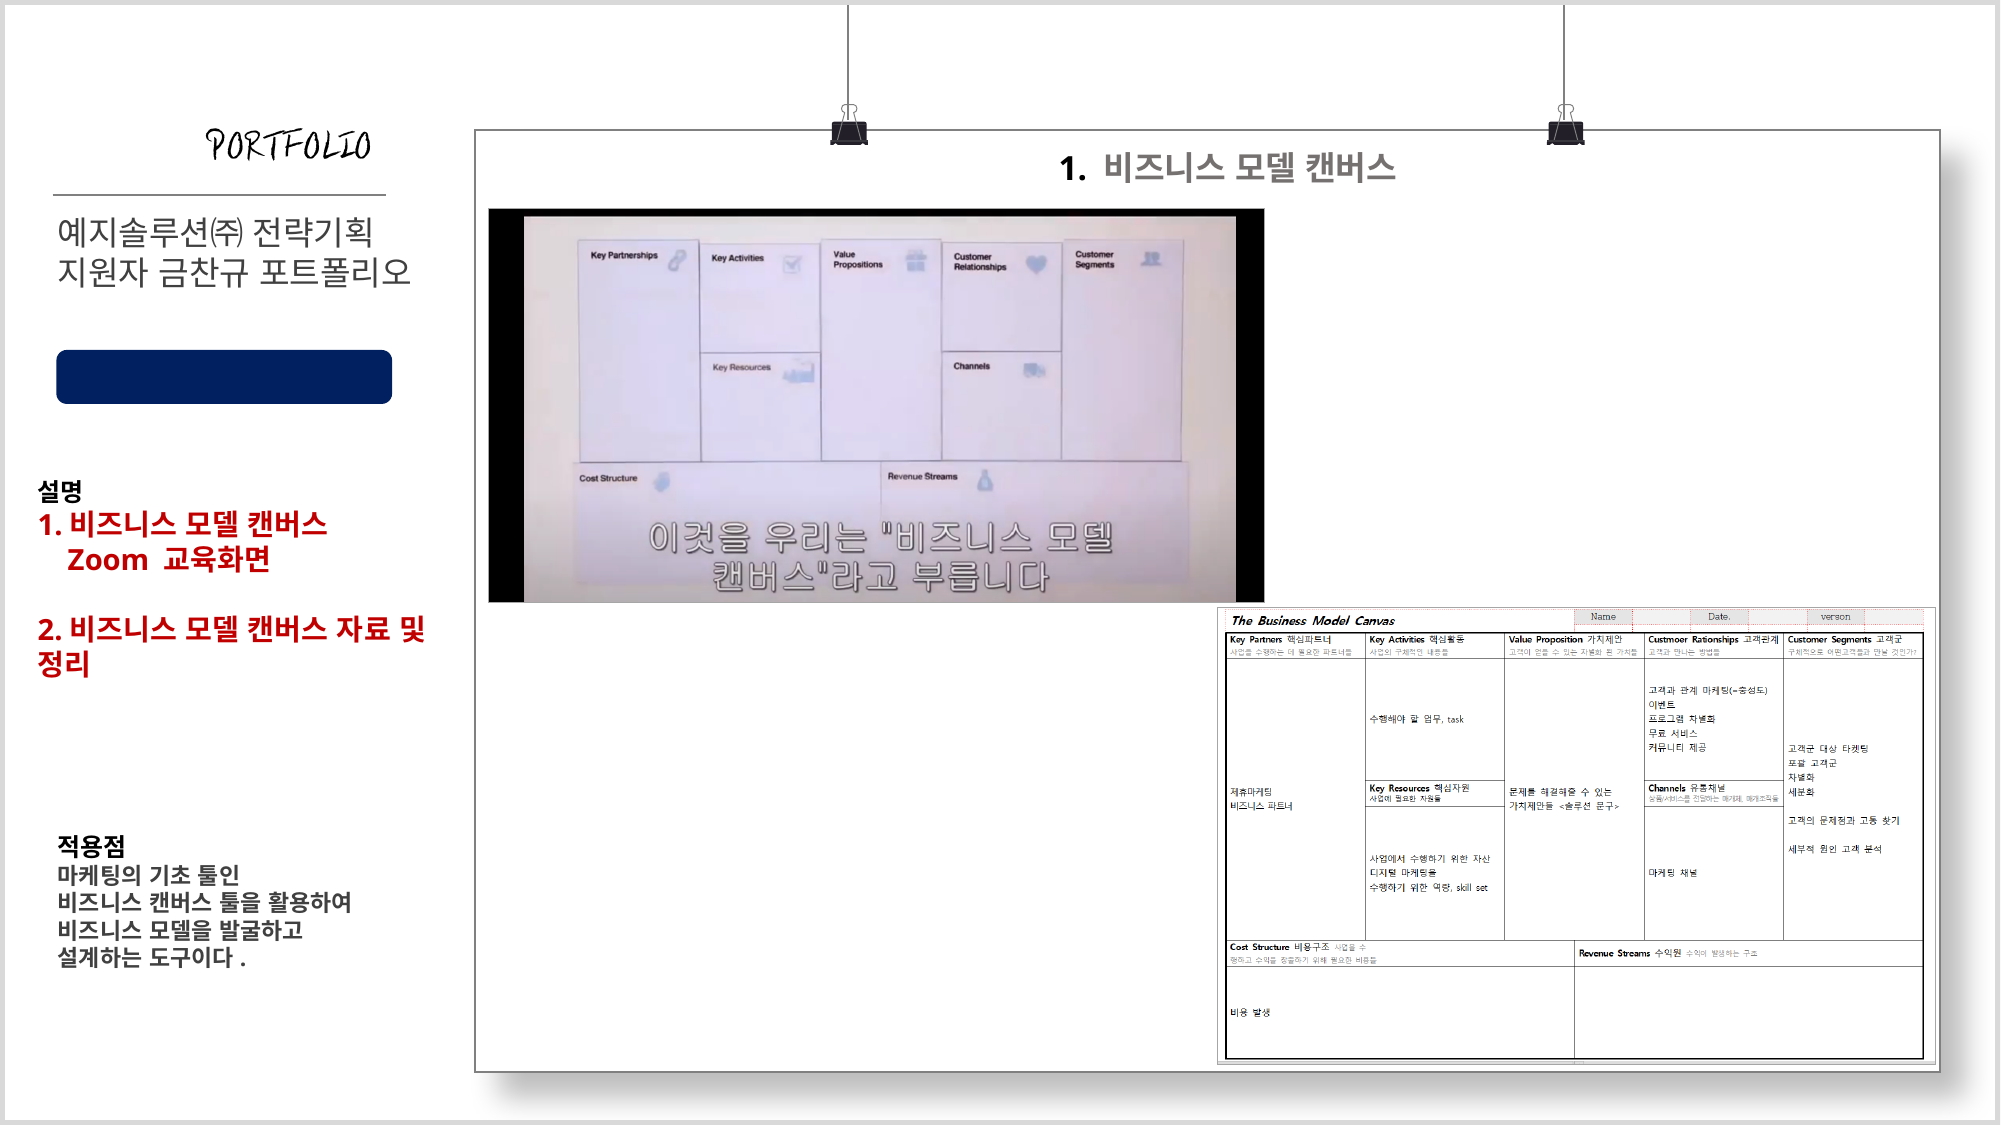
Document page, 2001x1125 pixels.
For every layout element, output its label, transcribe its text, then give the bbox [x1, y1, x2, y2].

picture [199, 116, 381, 171]
text_box 1. 비즈니스 모델 캔버스 [1043, 139, 1412, 195]
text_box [42, 349, 406, 404]
text_box 설명 1.비즈니스 모델 캔버스 Zoom 교육화면 2.비즈니스 모델 캔버스 자료 및 정리 [22, 469, 478, 689]
text_box 적용점 마케팅의 기초 툴인 비즈니스 캔버스 툴을 활용하여 비즈니스 모델을 발굴하고 설계하는 도구이다. [42, 823, 439, 979]
picture [1217, 607, 1936, 1065]
picture [488, 208, 1265, 603]
